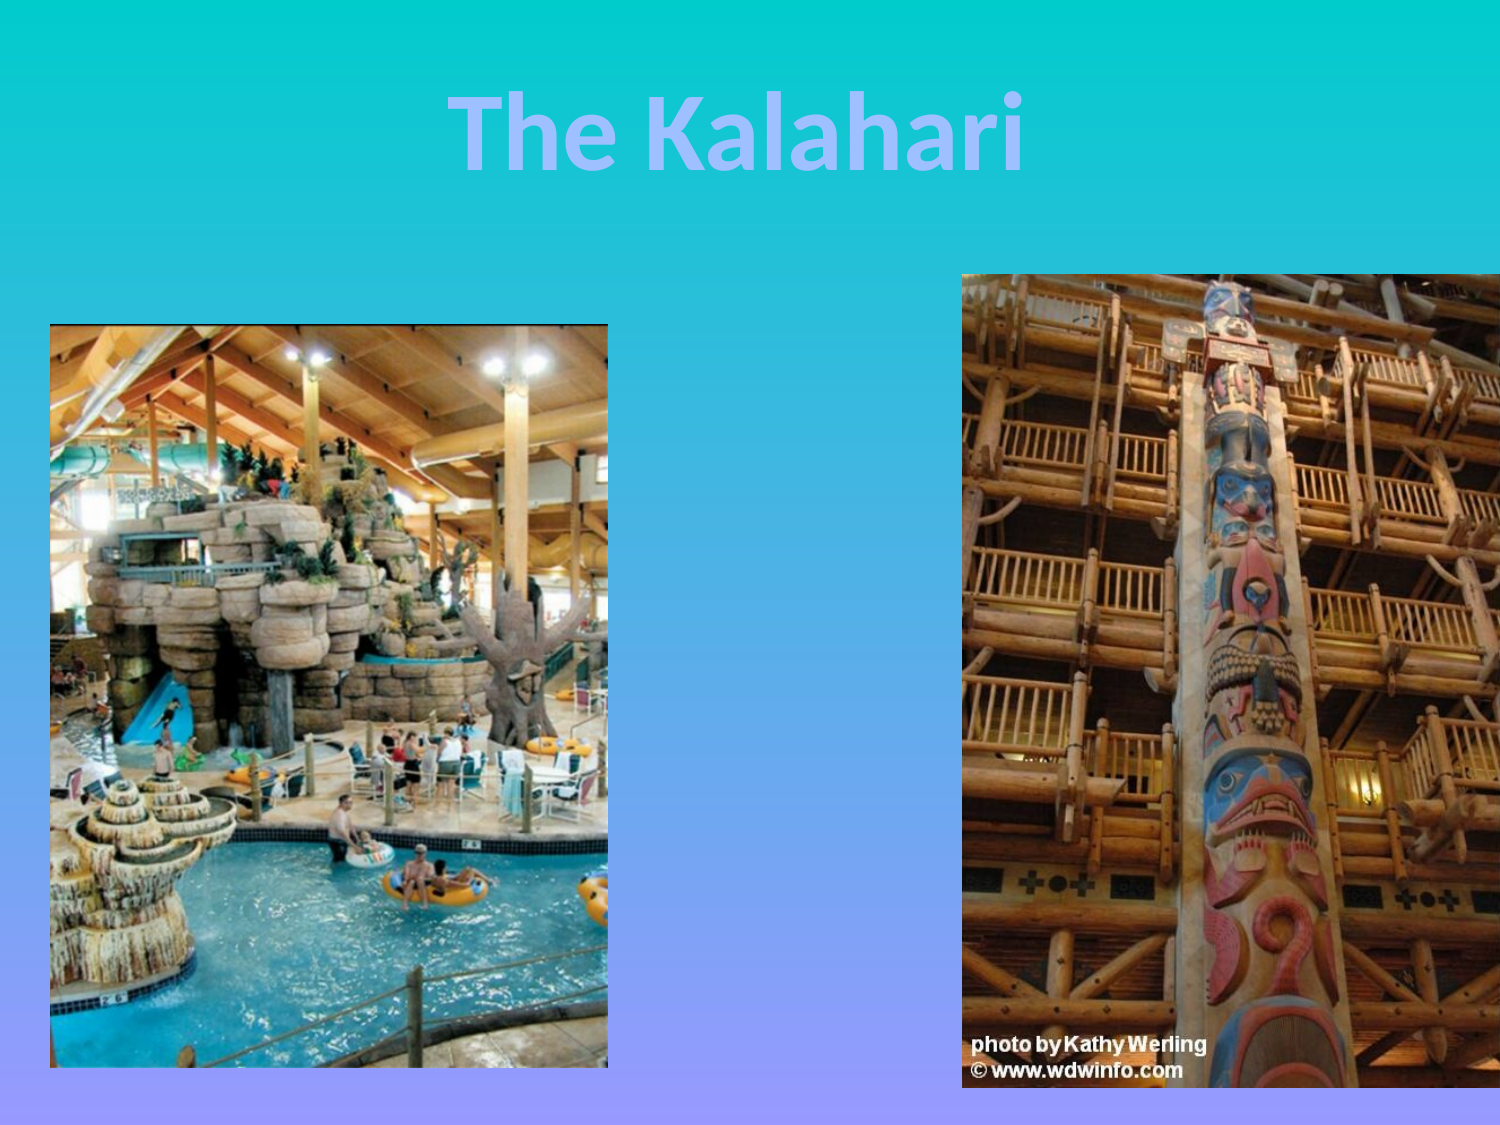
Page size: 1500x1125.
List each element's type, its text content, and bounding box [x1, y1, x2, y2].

text_box The Kalahari [249, 49, 1250, 200]
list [49, 324, 608, 1068]
picture [962, 274, 1500, 1088]
